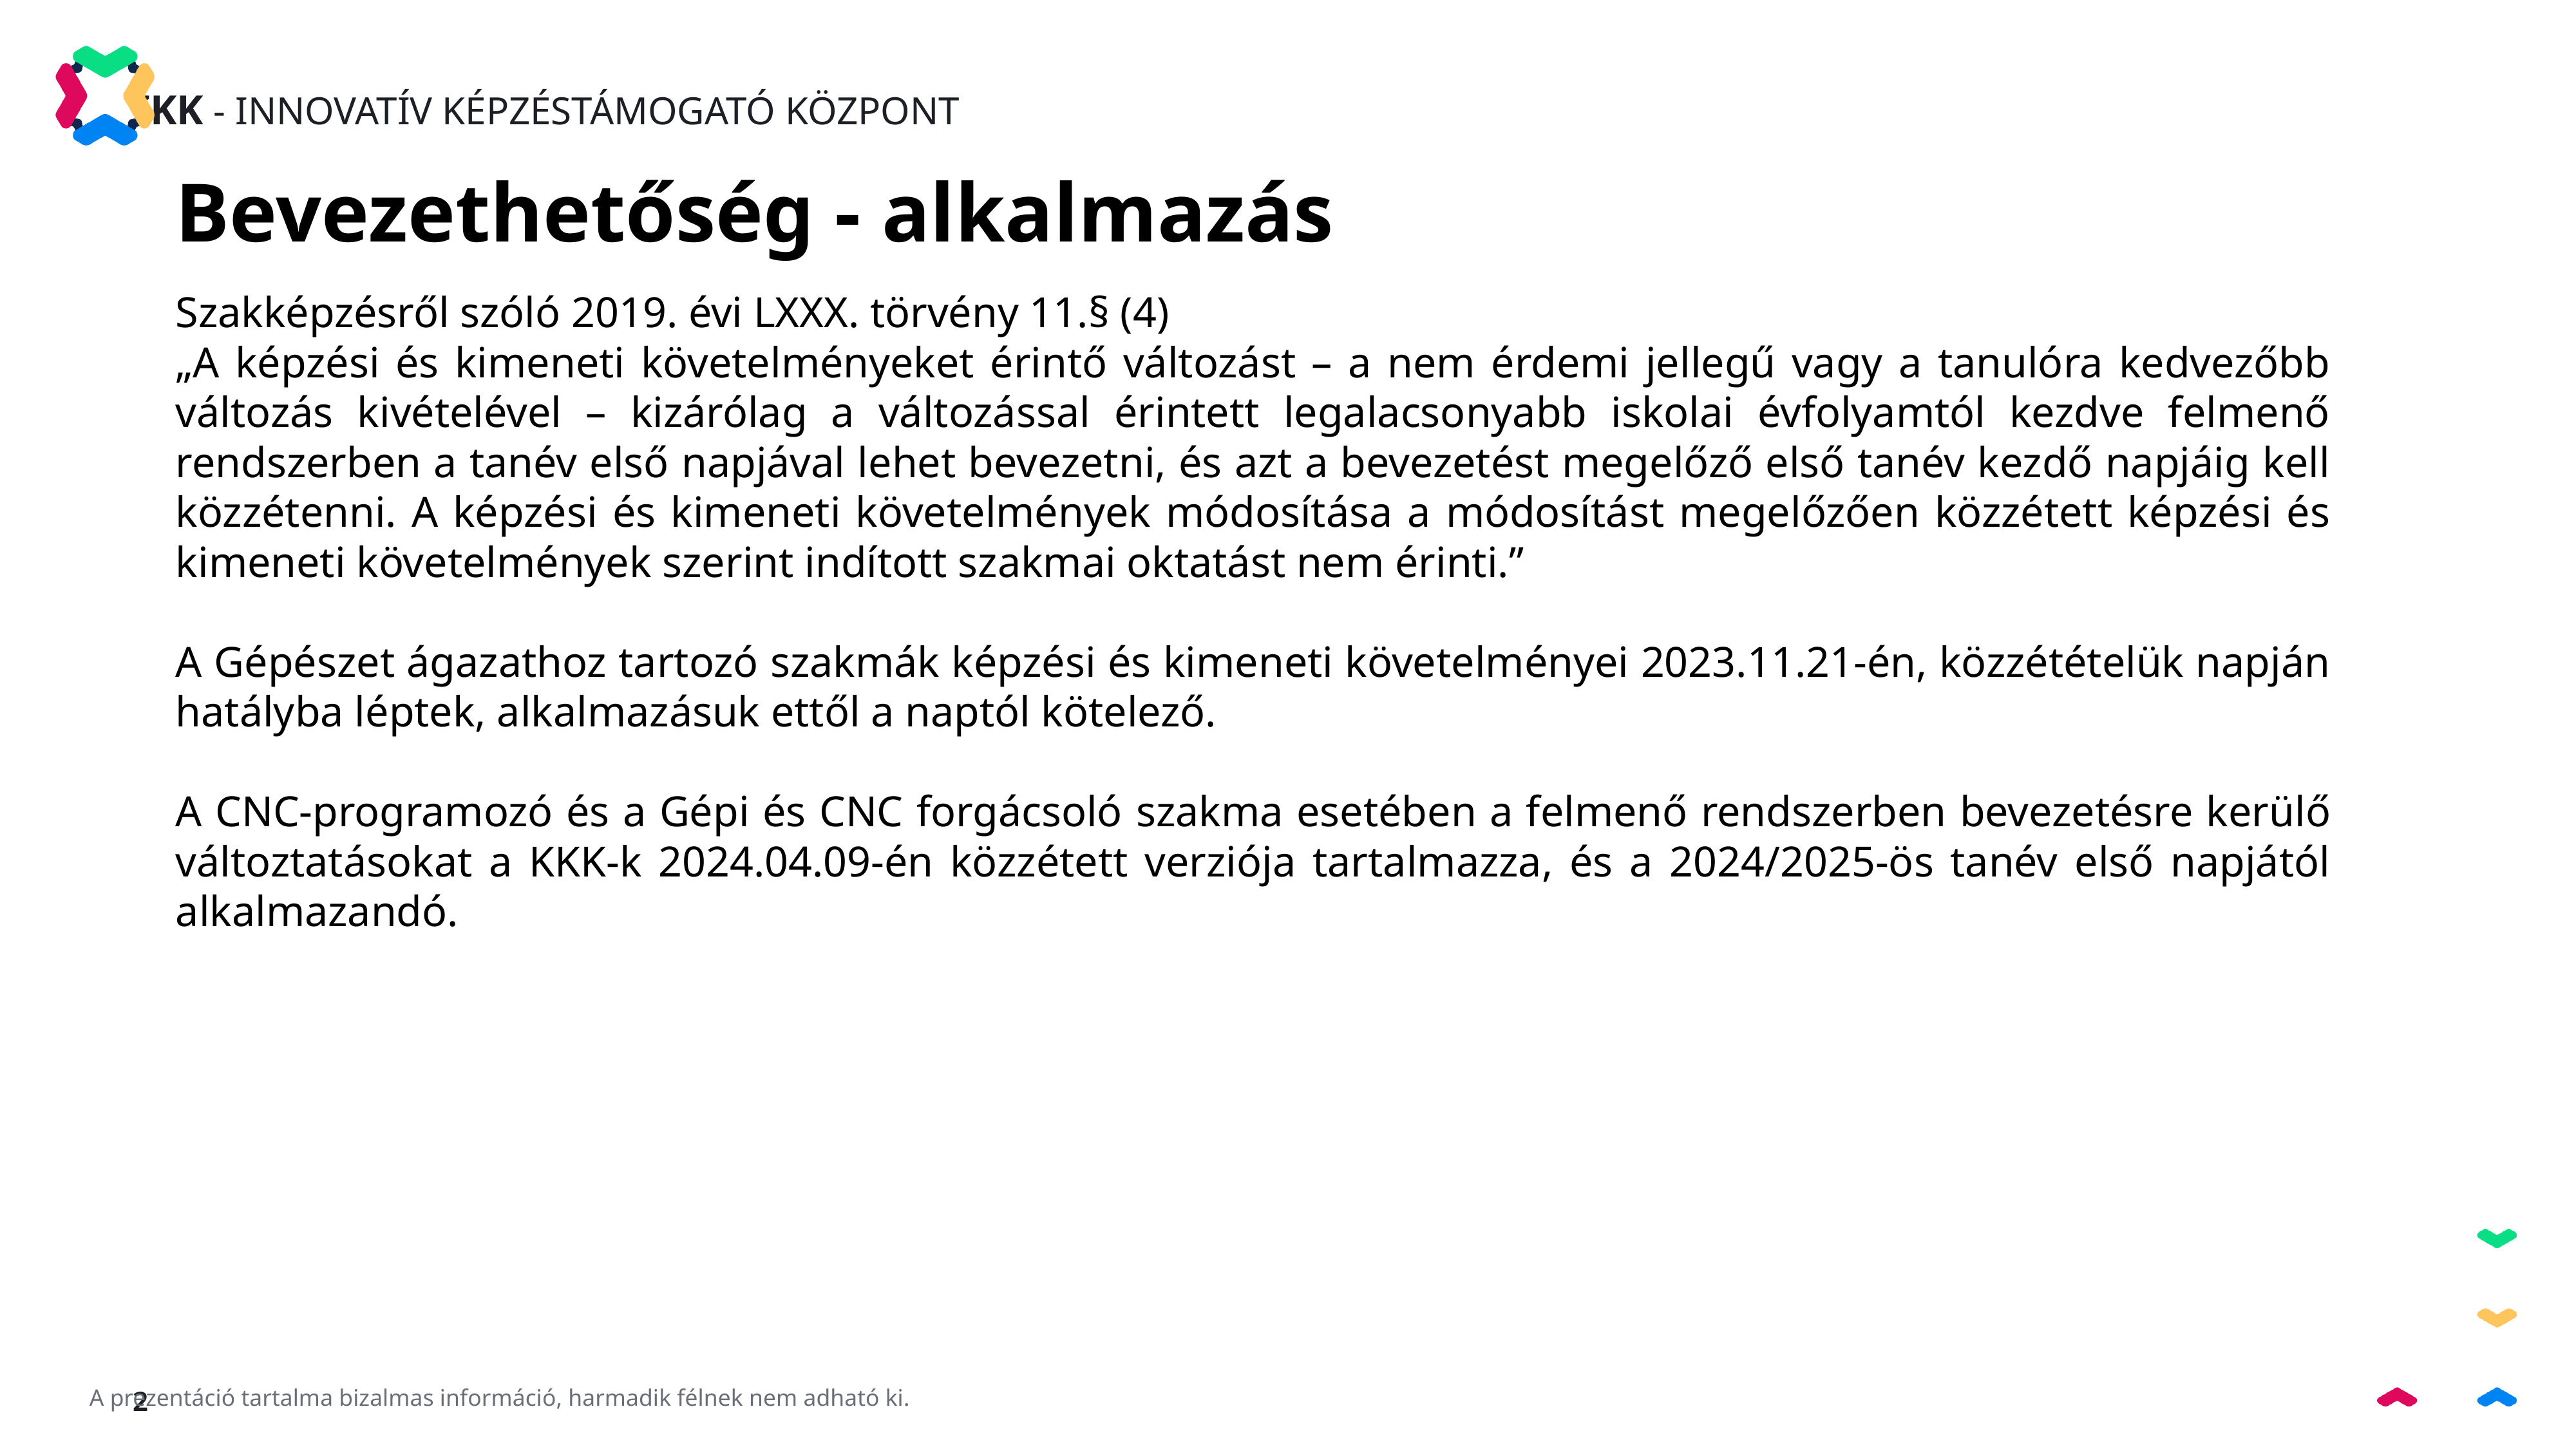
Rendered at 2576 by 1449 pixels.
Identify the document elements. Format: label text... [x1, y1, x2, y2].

picture [55, 46, 155, 146]
list Bevezethetőség - alkalmazás [175, 161, 2275, 286]
list Szakképzésről szóló 2019. évi LXXX. törvény 11.§ (4) „A képzési és kimeneti követelményeket érintő változást – a nem érdemi jellegű vagy a tanulóra kedvezőbb változás kivételével – kizárólag a változással érintett legalacsonyabb iskolai évfolyamtól kezdve felmenő rendszerben a tanév első napjával lehet bevezetni, és azt a bevezetést megelőző első tanév kezdő napjáig kell közzétenni. A képzési és kimeneti követelmények módosítása a módosítást megelőzően közzétett képzési és kimeneti követelmények szerint indított szakmai oktatást nem érinti.” A Gépészet ágazathoz tartozó szakmák képzési és kimeneti követelményei 2023.11.21-én, közzétételük napján hatályba léptek, alkalmazásuk ettől a naptól kötelező. A CNC-programozó és a Gépi és CNC forgácsoló szakma esetében a felmenő rendszerben bevezetésre kerülő változtatásokat a KKK-k 2024.04.09-én közzétett verziója tartalmazza, és a 2024/2025-ös tanév első napjától alkalmazandó. [175, 286, 2332, 1288]
picture [2377, 1229, 2517, 1406]
